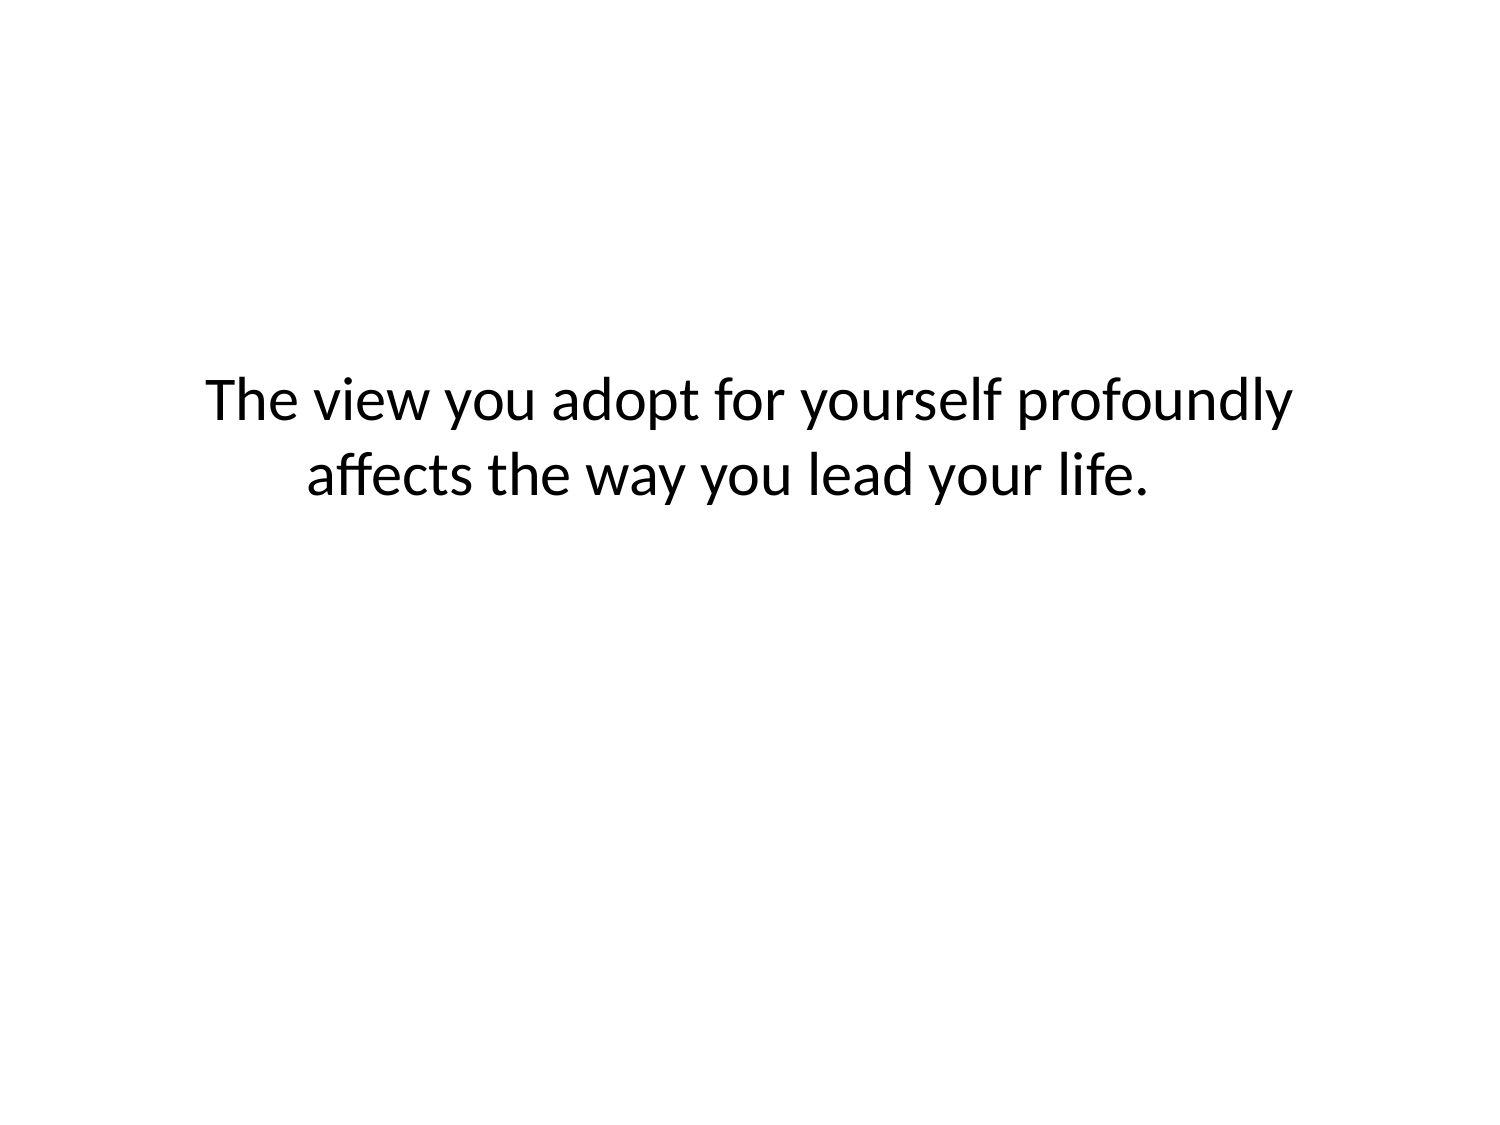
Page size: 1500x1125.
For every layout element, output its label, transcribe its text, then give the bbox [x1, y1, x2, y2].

title The view you adopt for yourself profoundly affects the way you lead your life. [112, 349, 1388, 591]
